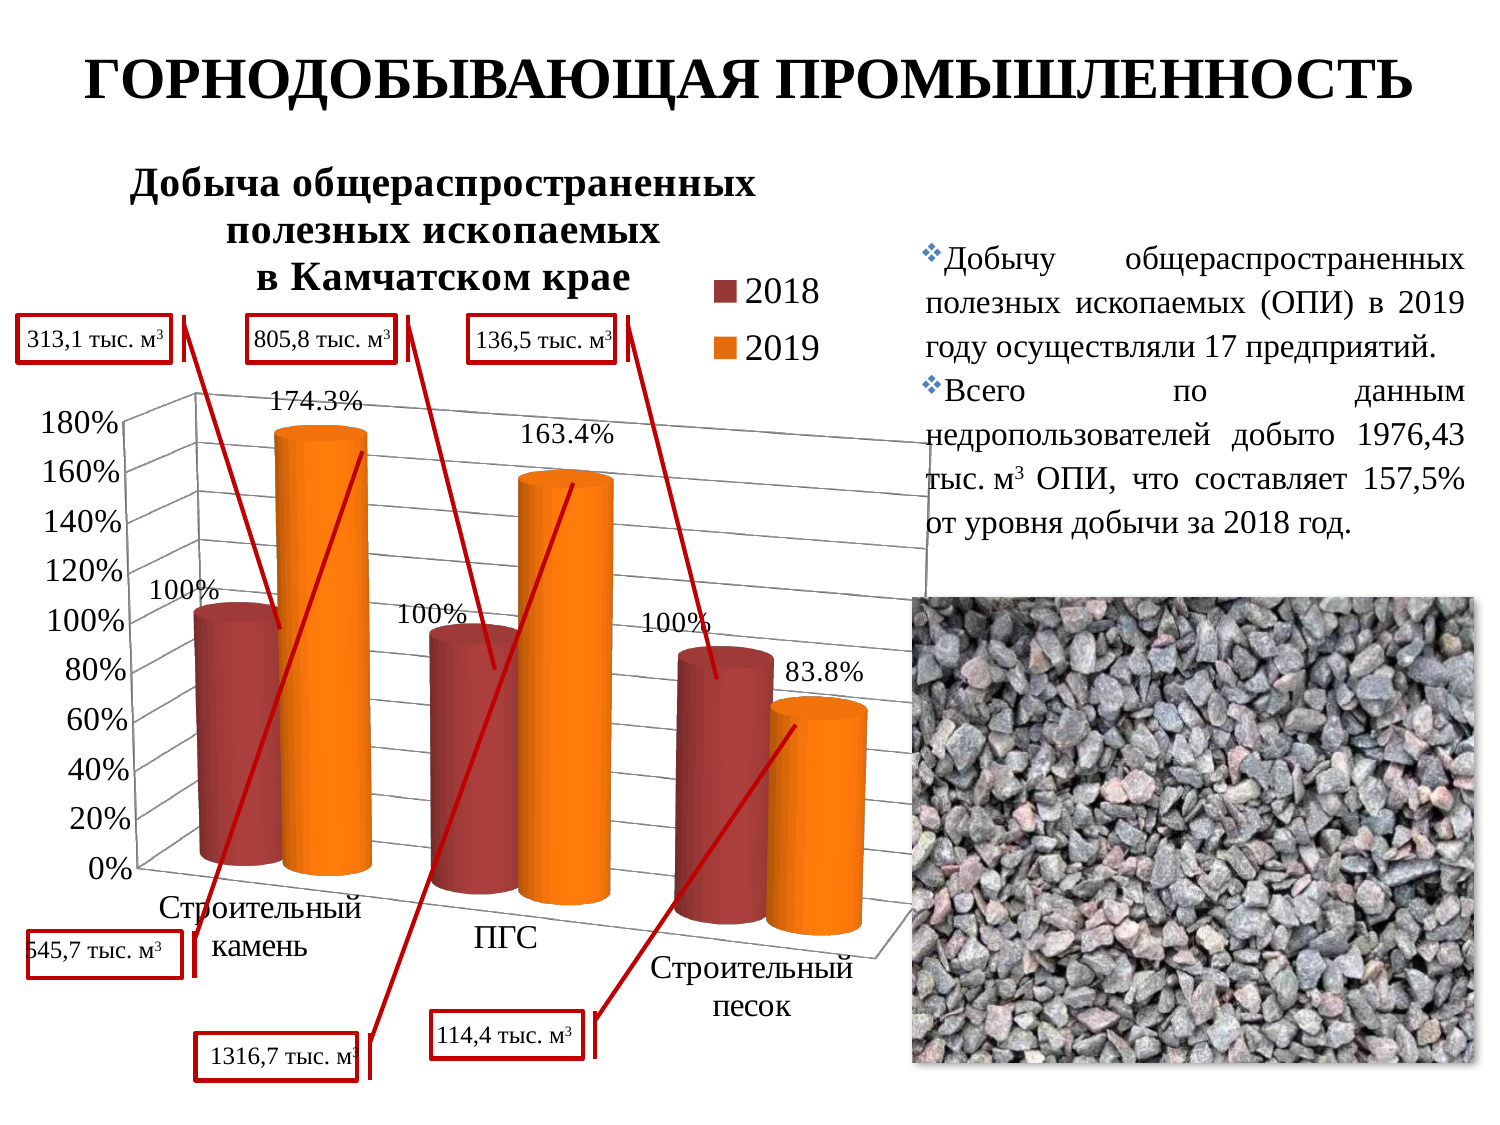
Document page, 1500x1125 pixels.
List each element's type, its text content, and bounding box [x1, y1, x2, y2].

text_box ГОРНОДОБЫВАЮЩАЯ ПРОМЫШЛЕННОСТЬ [0, 39, 1500, 147]
chart [0, 145, 963, 1120]
picture [912, 597, 1474, 1063]
text_box Добычу общераспространенных полезных ископаемых (ОПИ) в 2019 году осуществляли 17 предприятий. Всего по данным недропользователей добыто 1976,43 тыс. м3 ОПИ, что составляет 157,5% от уровня добычи за 2018 год. [966, 174, 1474, 595]
